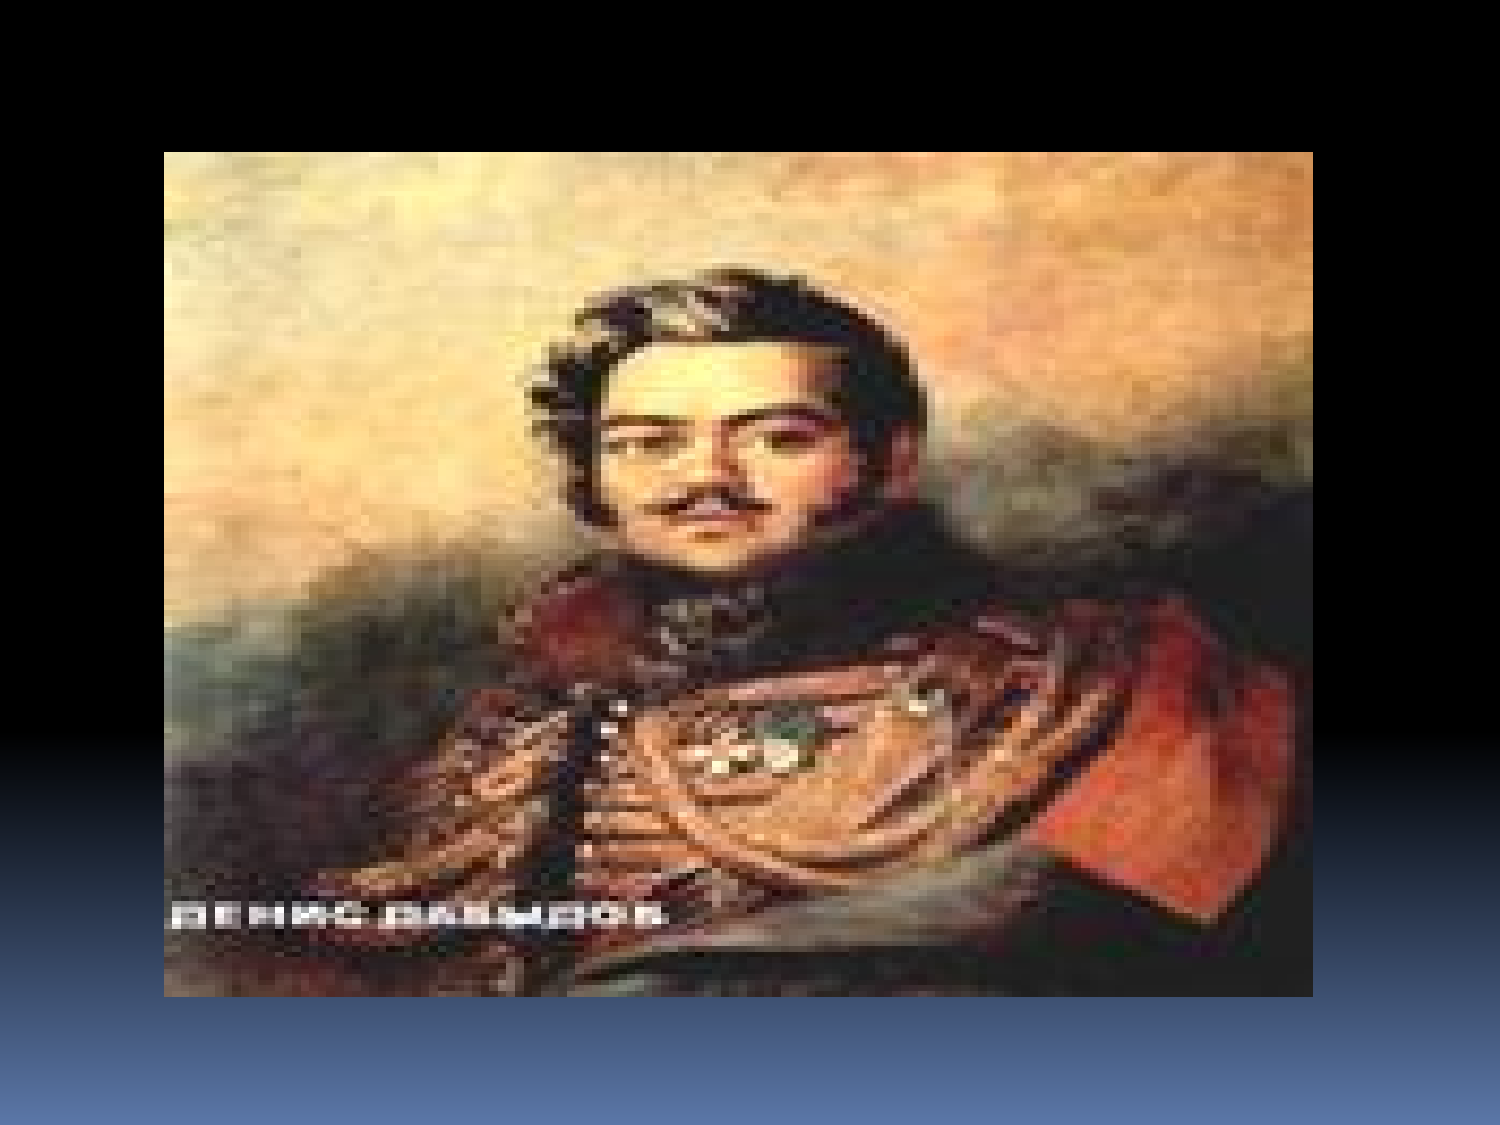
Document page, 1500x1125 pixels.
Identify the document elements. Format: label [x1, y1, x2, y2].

picture [163, 151, 1313, 997]
